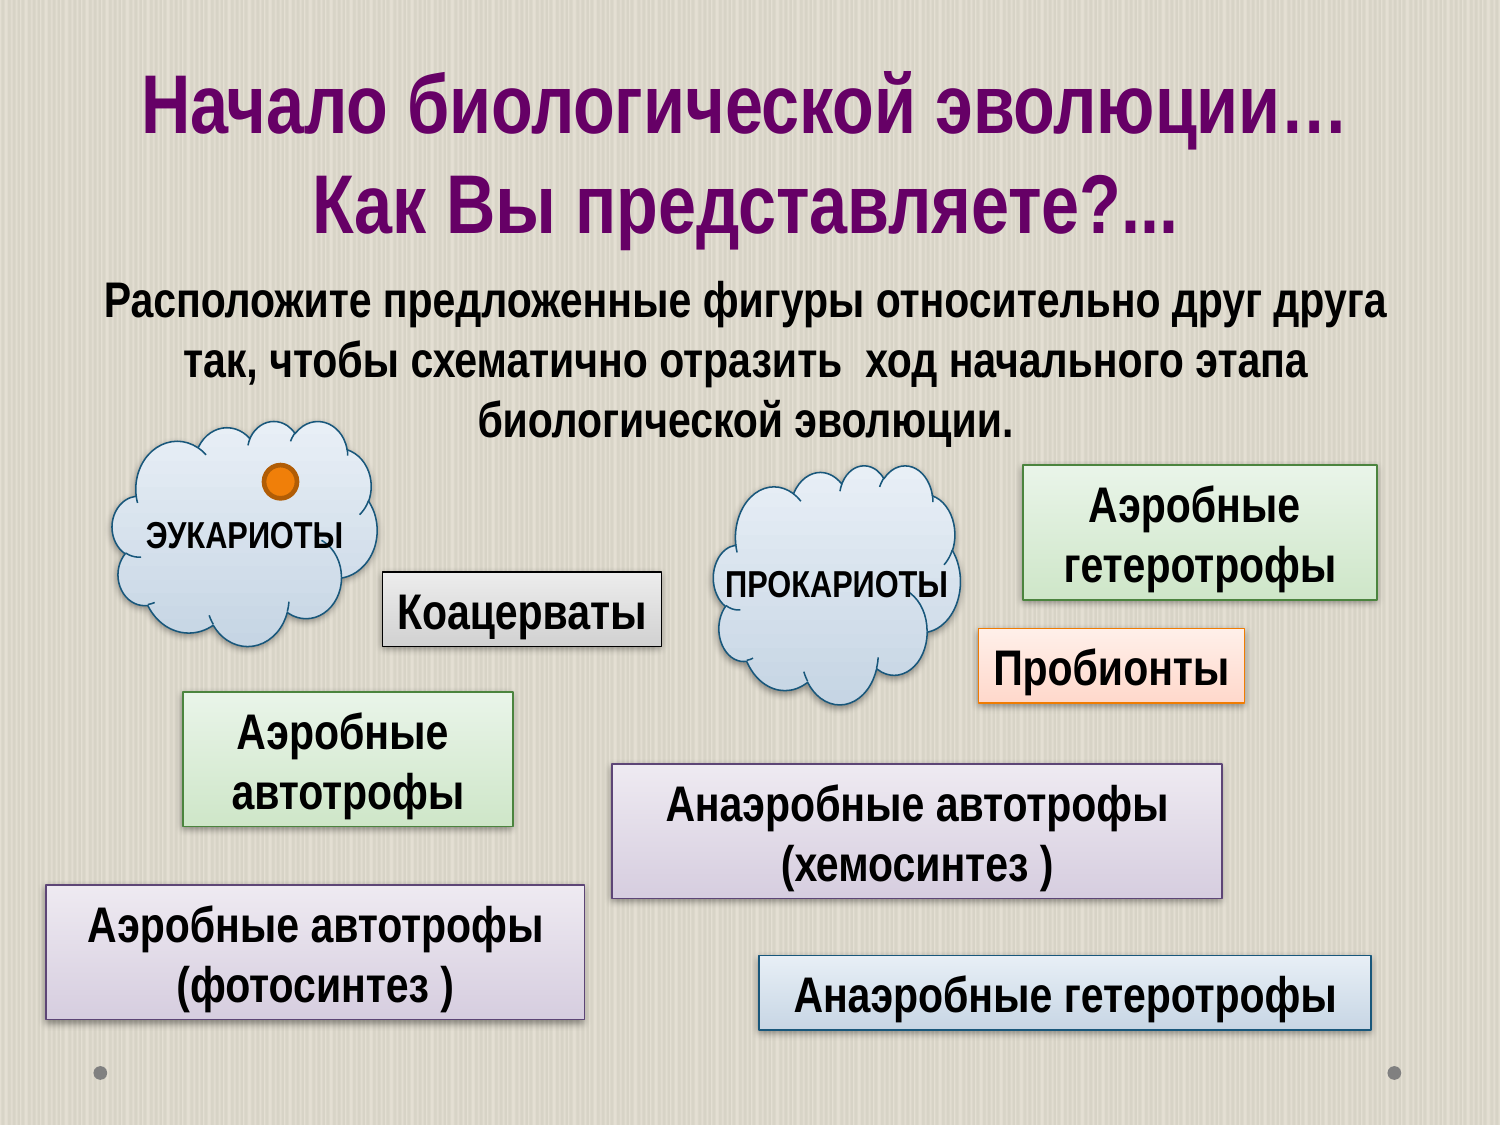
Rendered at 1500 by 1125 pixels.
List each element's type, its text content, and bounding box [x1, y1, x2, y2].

text_box Анаэробные автотрофы (хемосинтез ) [611, 763, 1223, 899]
text_box Начало биологической эволюции… Как Вы представляете?... [63, 42, 1428, 258]
text_box Аэробные автотрофы [182, 691, 514, 827]
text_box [111, 420, 378, 646]
text_box Аэробные гетеротрофы [1022, 464, 1378, 601]
text_box Анаэробные гетеротрофы [758, 955, 1372, 1031]
text_box Коацерваты [382, 571, 662, 647]
text_box Аэробные автотрофы (фотосинтез ) [45, 884, 585, 1020]
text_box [708, 464, 966, 705]
text_box Пробионты [978, 628, 1245, 704]
text_box Расположите предложенные фигуры относительно друг друга так, чтобы схематично отразить ход начального этапа биологической эволюции. [46, 259, 1446, 455]
